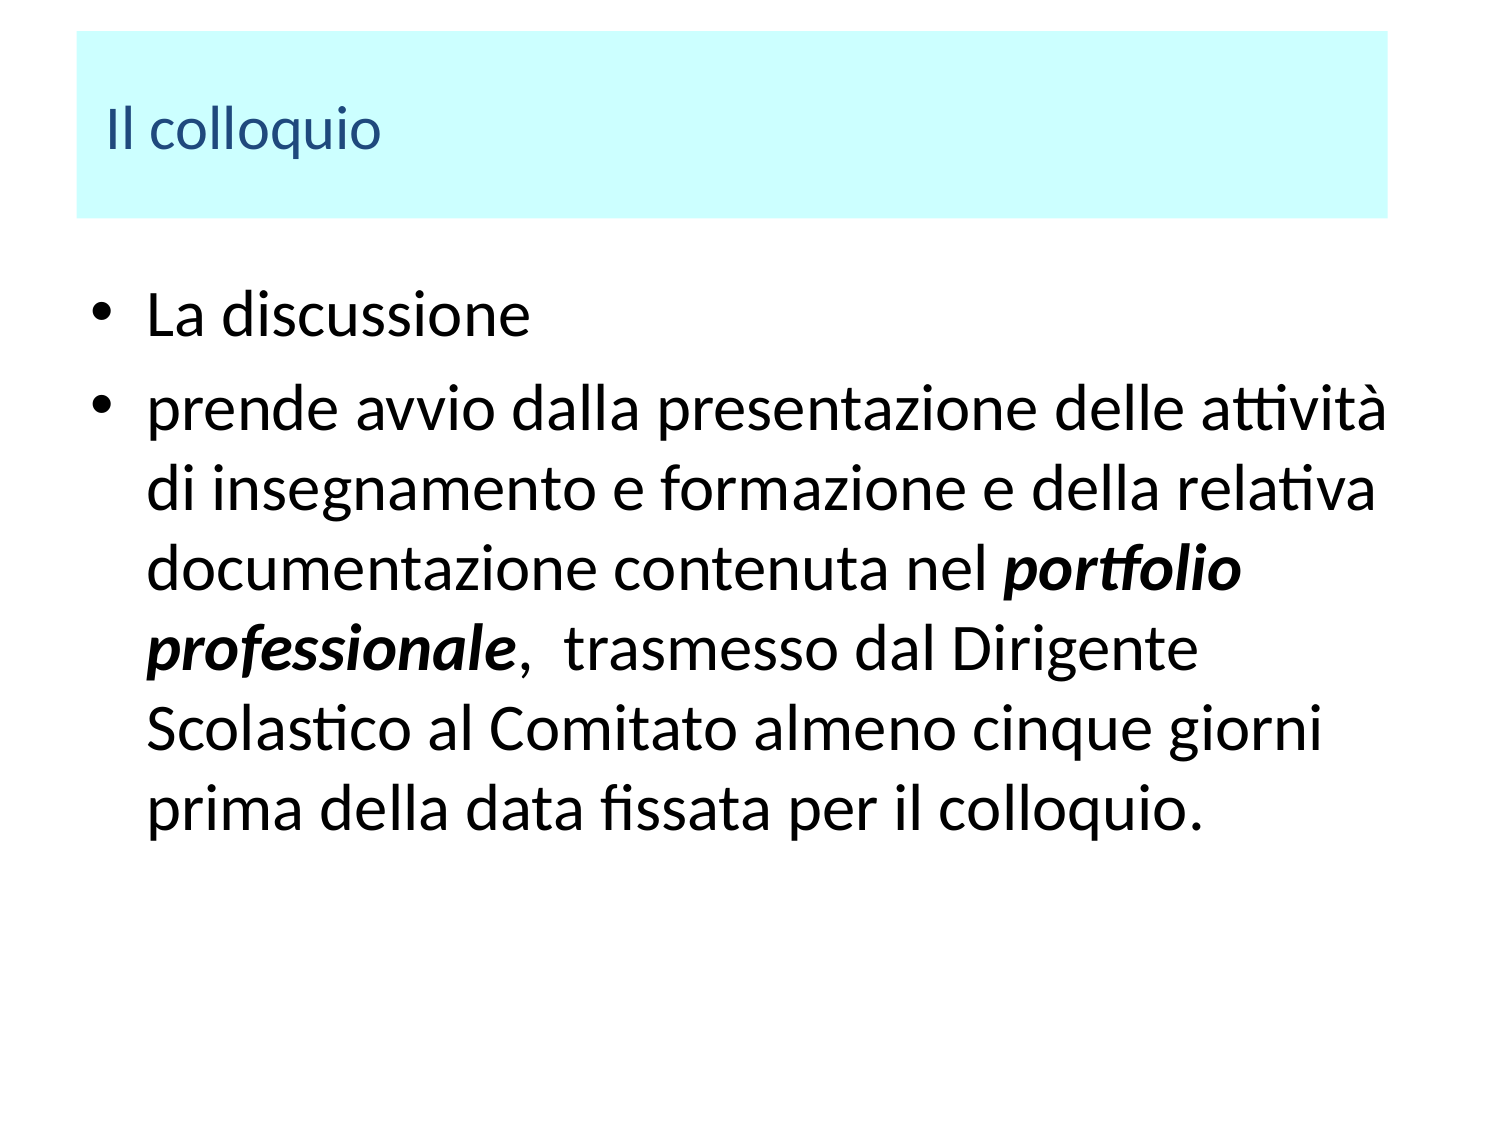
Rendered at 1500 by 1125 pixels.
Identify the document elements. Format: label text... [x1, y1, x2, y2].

text_box Il colloquio [76, 31, 1388, 219]
list La discussione prende avvio dalla presentazione delle attività di insegnamento e formazione e della relativa documentazione contenuta nel portfolio professionale, trasmesso dal Dirigente Scolastico al Comitato almeno cinque giorni prima della data fissata per il colloquio. [75, 262, 1425, 1005]
